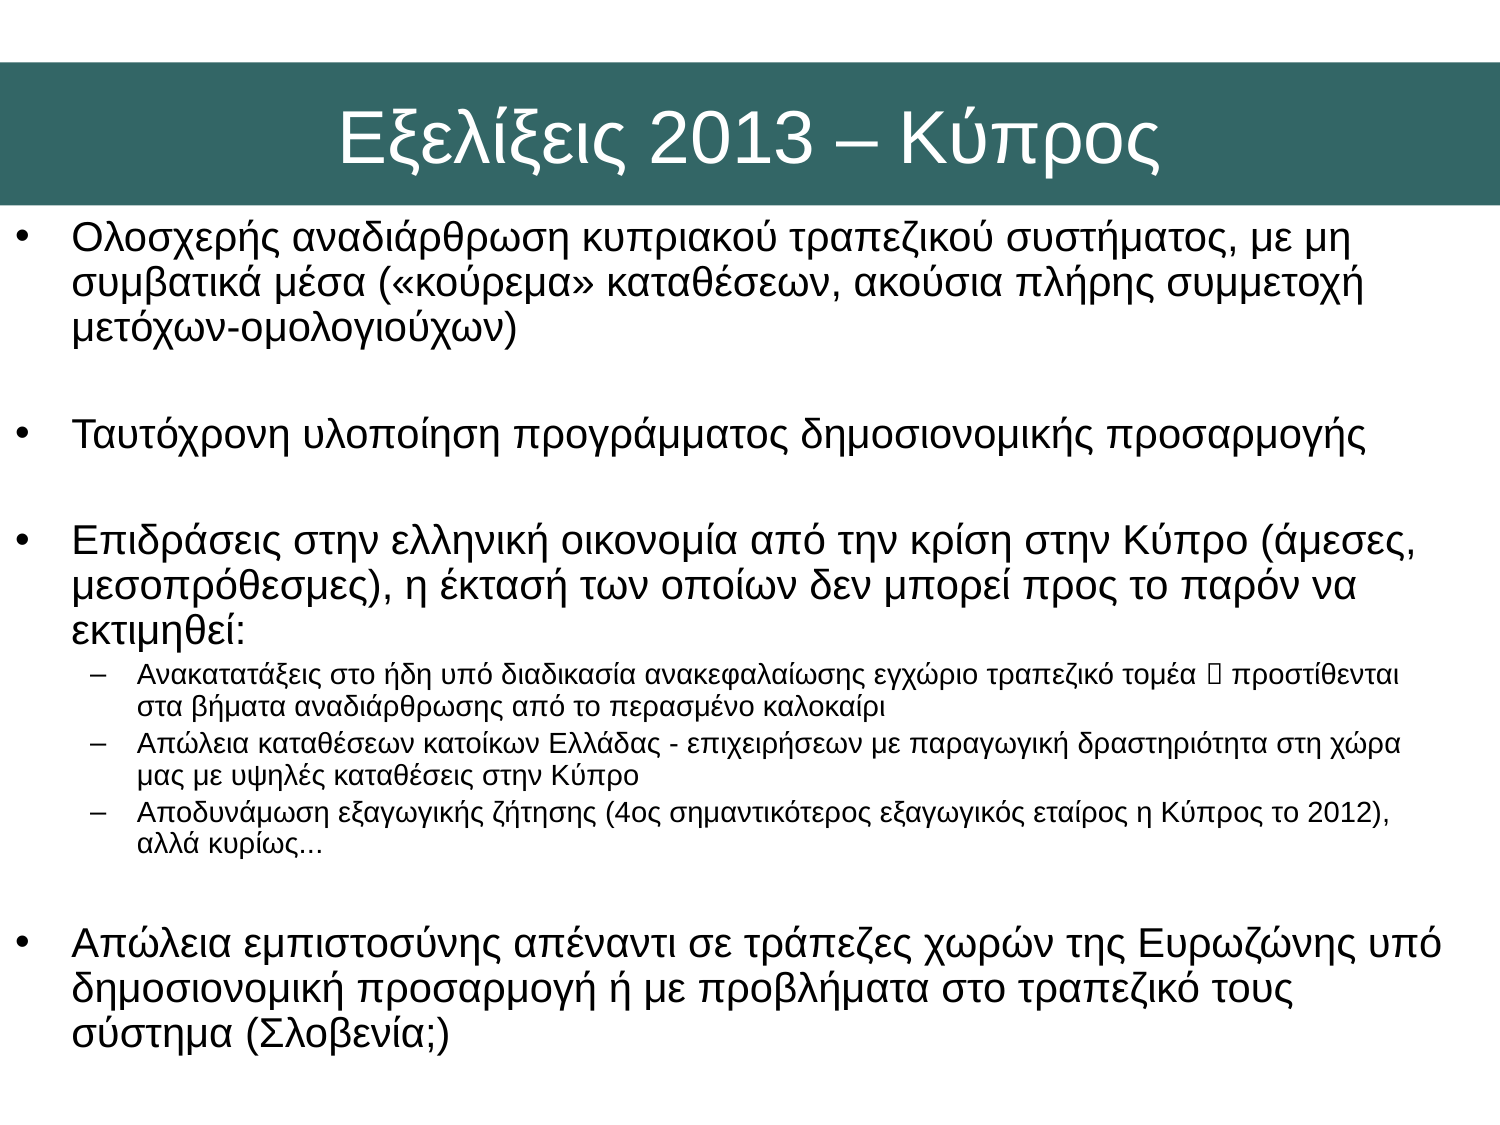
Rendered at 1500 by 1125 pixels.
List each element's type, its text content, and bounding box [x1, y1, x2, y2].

list Ολοσχερής αναδιάρθρωση κυπριακού τραπεζικού συστήματος, με μη συμβατικά μέσα («κούρεμα» καταθέσεων, ακούσια πλήρης συμμετοχή μετόχων-ομολογιούχων) Ταυτόχρονη υλοποίηση προγράμματος δημοσιονομικής προσαρμογής Επιδράσεις στην ελληνική οικονομία από την κρίση στην Κύπρο (άμεσες, μεσοπρόθεσμες), η έκτασή των οποίων δεν μπορεί προς το παρόν να εκτιμηθεί: Ανακατατάξεις στο ήδη υπό διαδικασία ανακεφαλαίωσης εγχώριο τραπεζικό τομέα  προστίθενται στα βήματα αναδιάρθρωσης από το περασμένο καλοκαίρι Απώλεια καταθέσεων κατοίκων Ελλάδας - επιχειρήσεων με παραγωγική δραστηριότητα στη χώρα μας με υψηλές καταθέσεις στην Κύπρο Αποδυνάμωση εξαγωγικής ζήτησης (4ος σημαντικότερος εξαγωγικός εταίρος η Κύπρος το 2012), αλλά κυρίως... Απώλεια εμπιστοσύνης απέναντι σε τράπεζες χωρών της Ευρωζώνης υπό δημοσιονομική προσαρμογή ή με προβλήματα στο τραπεζικό τους σύστημα (Σλοβενία;) [0, 207, 1465, 1125]
text_box Εξελίξεις 2013 – Κύπρος [0, 62, 1500, 206]
